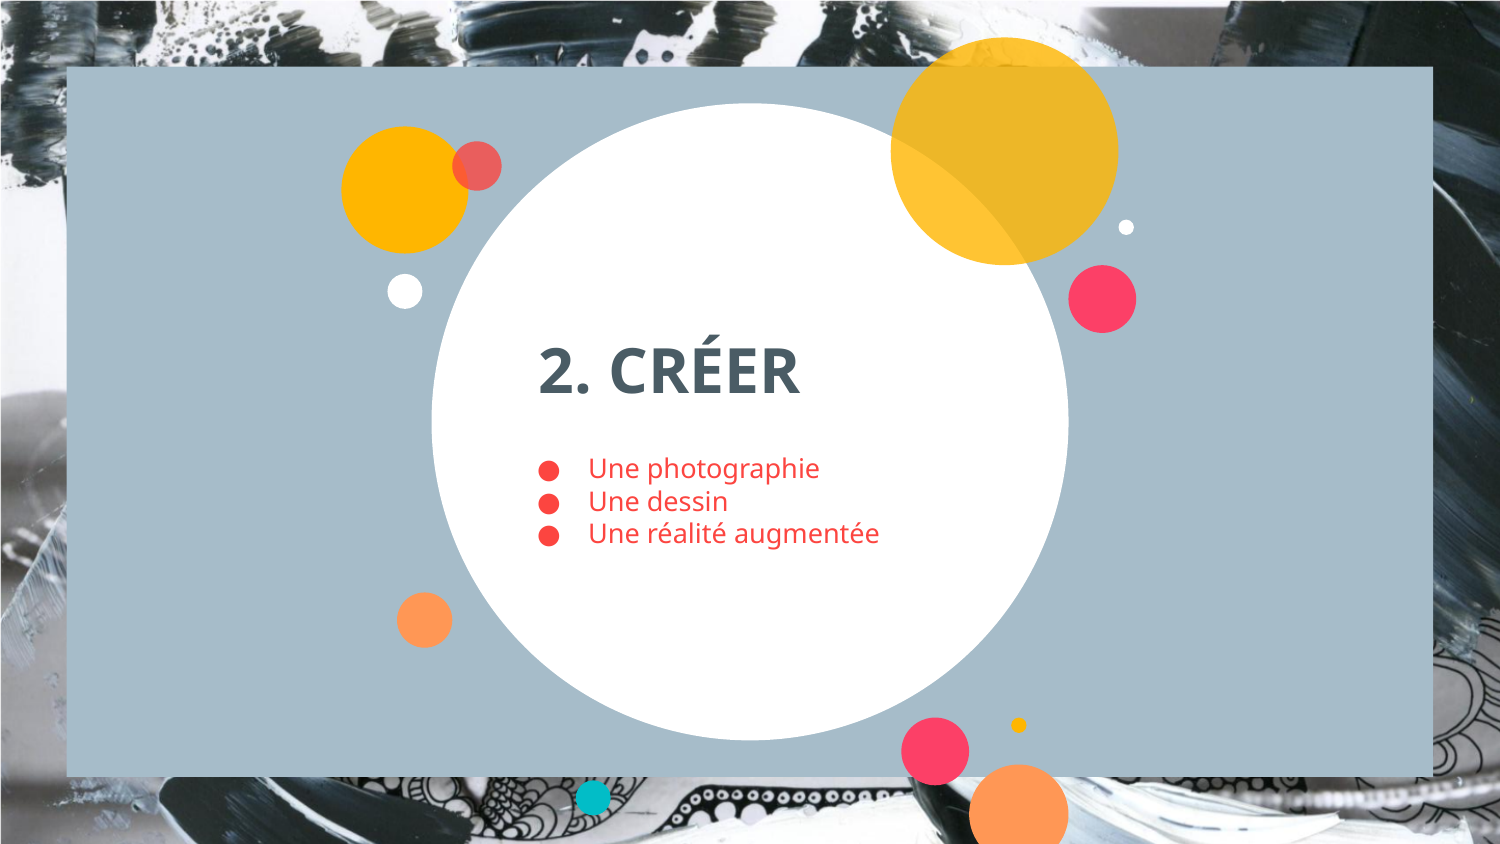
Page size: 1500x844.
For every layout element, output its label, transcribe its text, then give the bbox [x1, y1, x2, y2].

title 2. CRÉER [448, 230, 1002, 421]
picture [2, 2, 1500, 844]
subtitle Une photographie Une dessin Une réalité augmentée [498, 436, 1052, 566]
